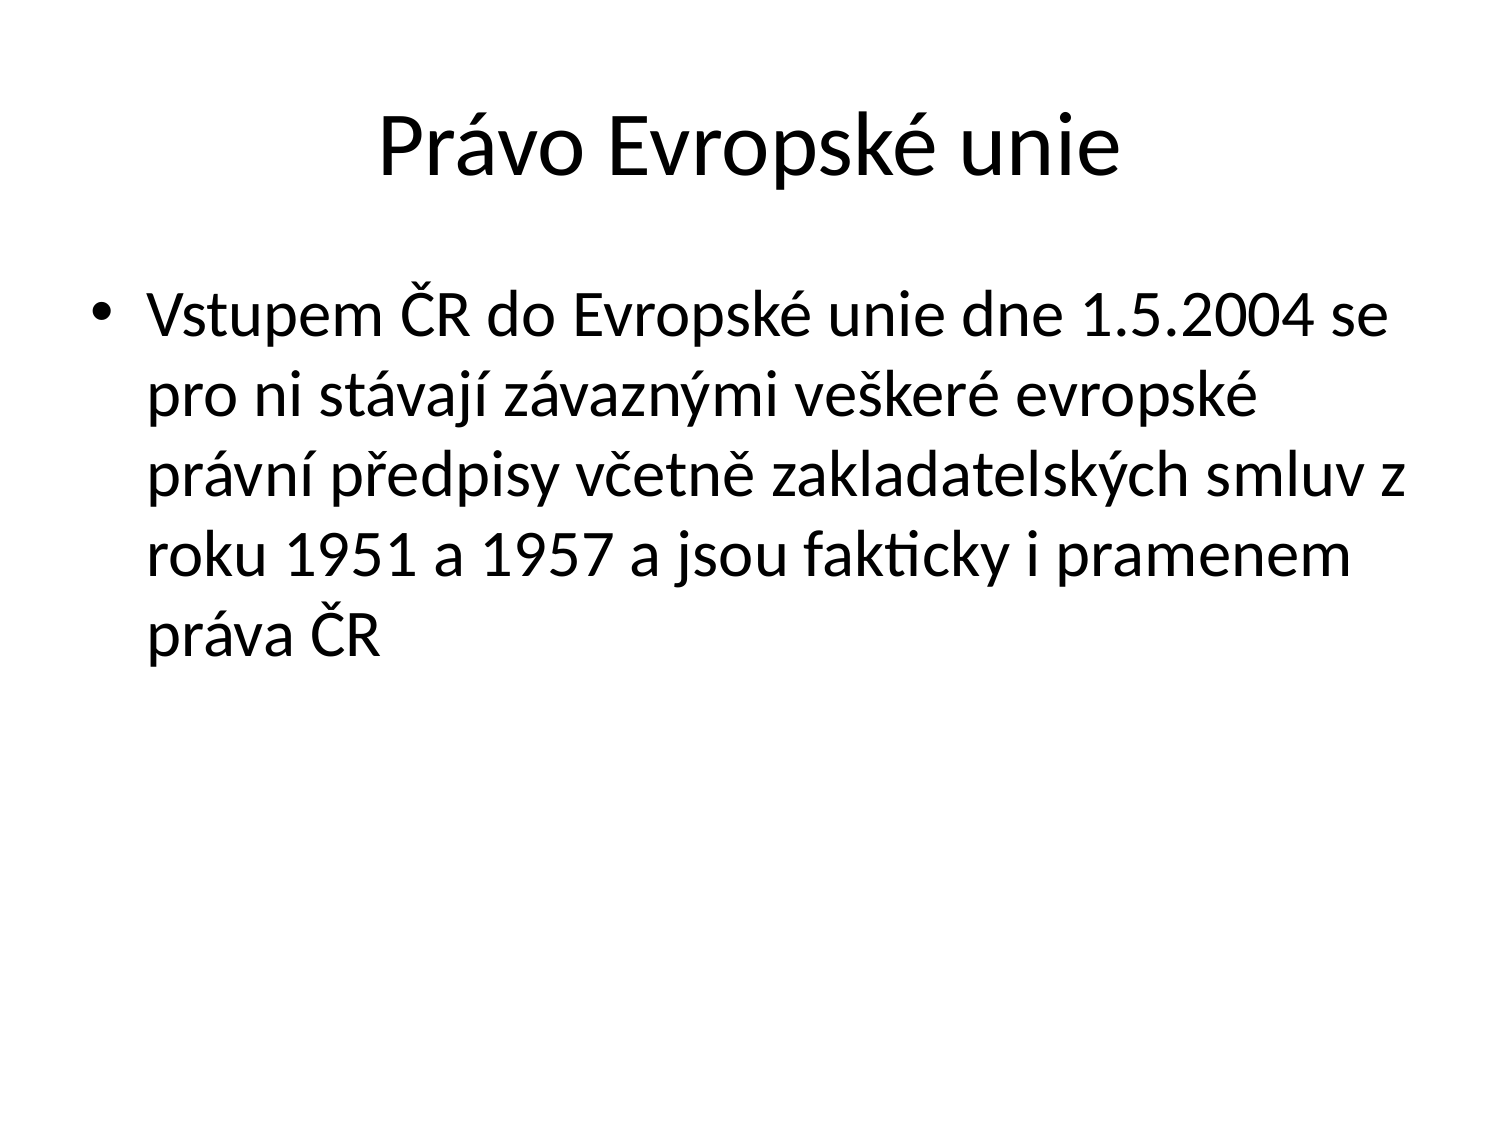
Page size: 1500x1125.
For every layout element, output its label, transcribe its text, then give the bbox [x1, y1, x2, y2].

title Právo Evropské unie [75, 45, 1425, 233]
list Vstupem ČR do Evropské unie dne 1.5.2004 se pro ni stávají závaznými veškeré evropské právní předpisy včetně zakladatelských smluv z roku 1951 a 1957 a jsou fakticky i pramenem práva ČR [75, 262, 1425, 1005]
